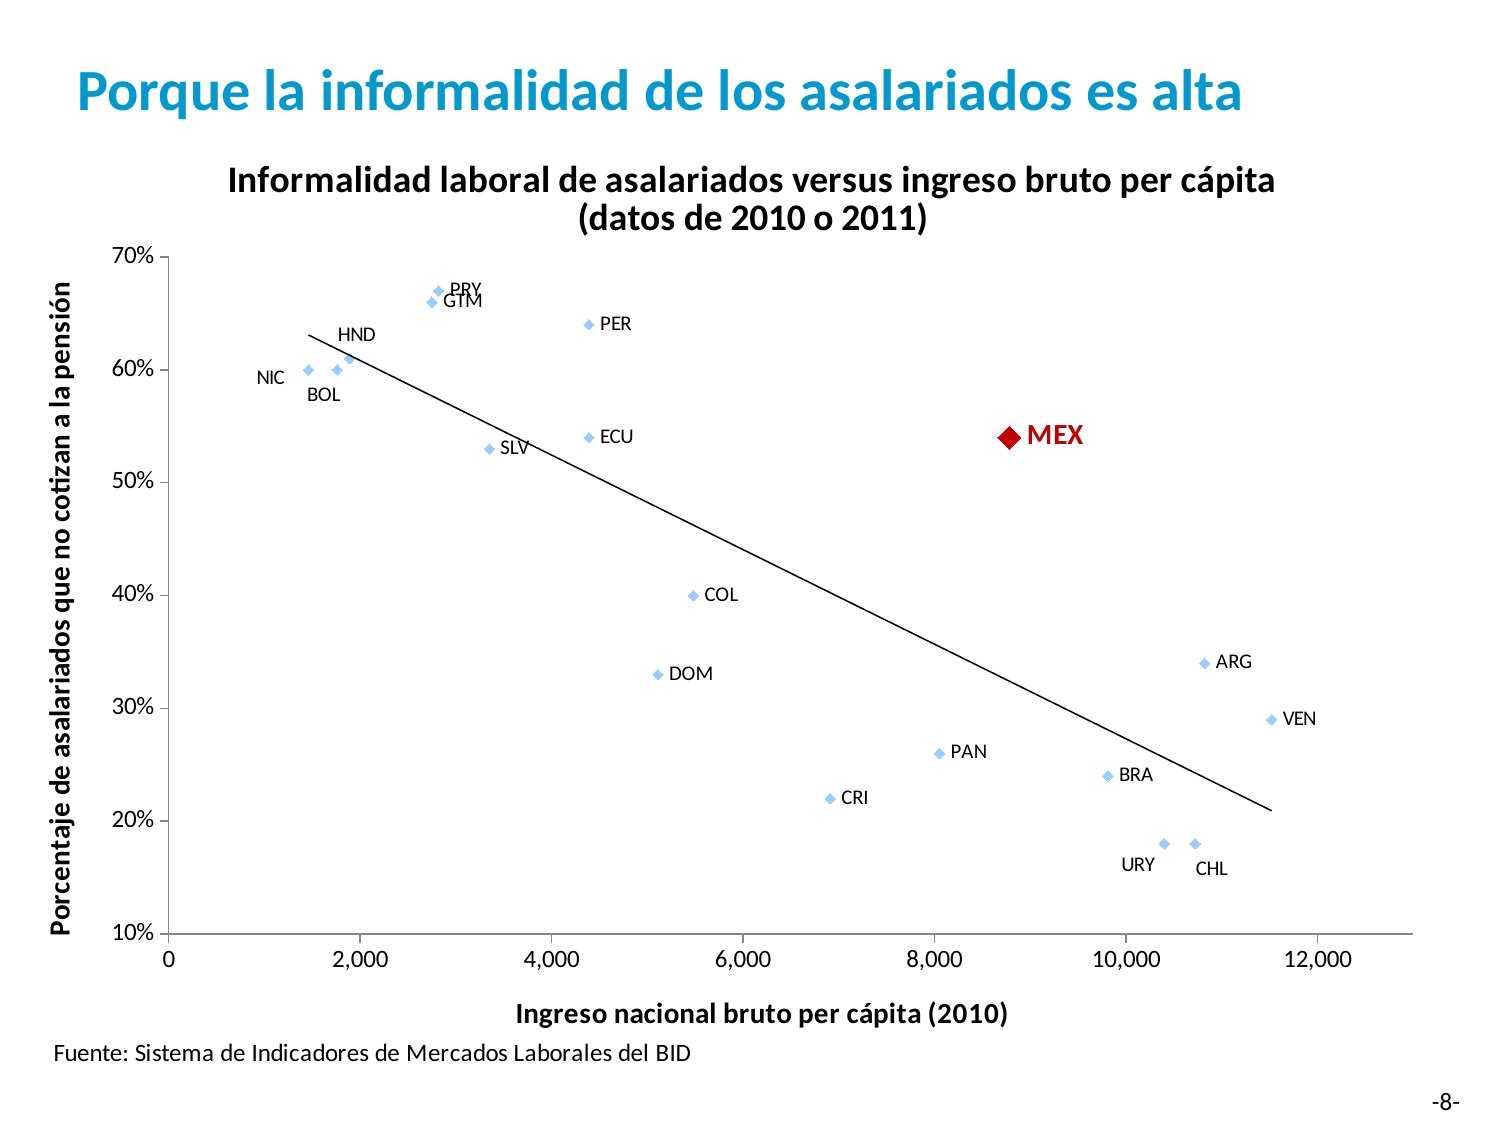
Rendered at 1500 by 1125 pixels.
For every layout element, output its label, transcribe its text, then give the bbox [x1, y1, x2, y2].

title Porque la informalidad de los asalariados es alta [62, 37, 1419, 138]
chart [38, 149, 1462, 1080]
slide_number -8- [1125, 1077, 1475, 1125]
